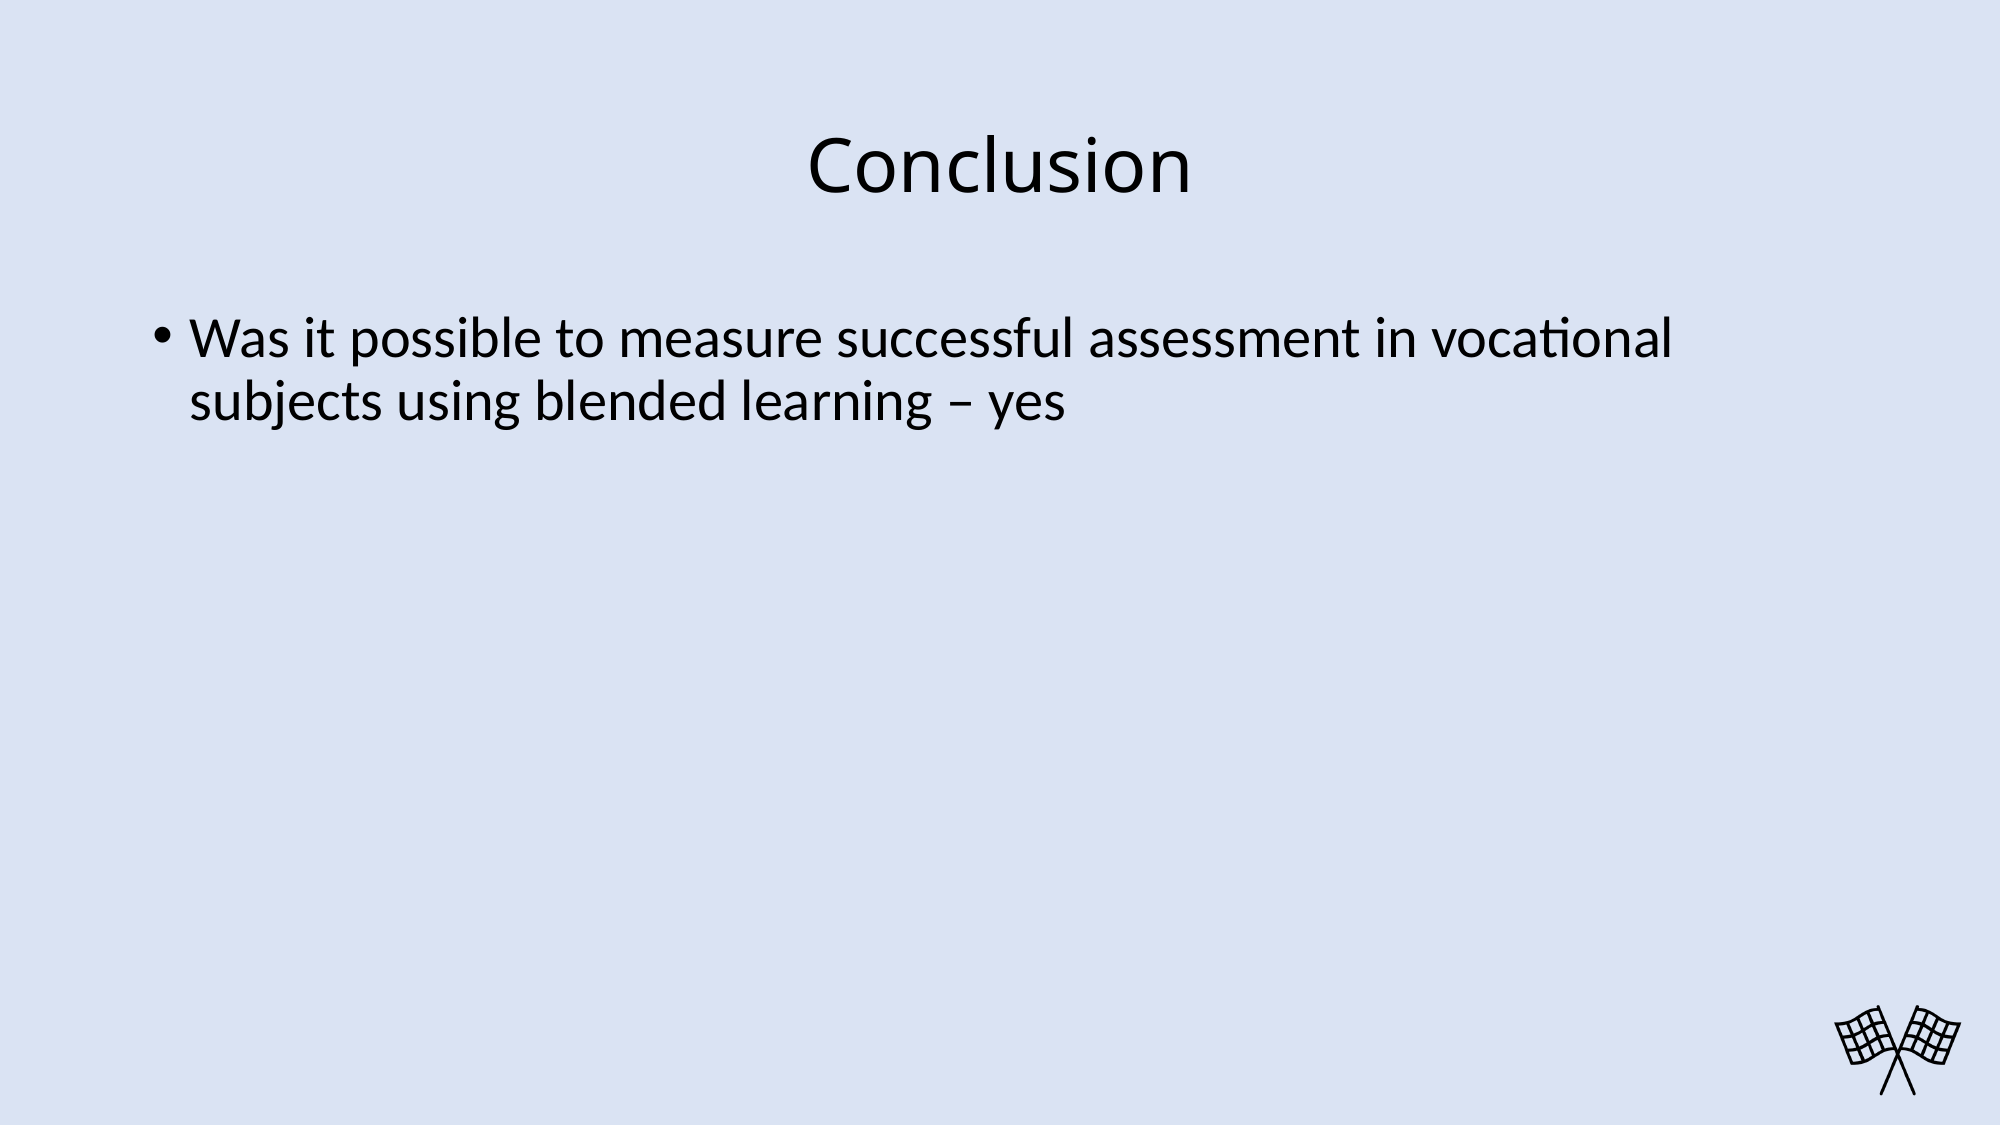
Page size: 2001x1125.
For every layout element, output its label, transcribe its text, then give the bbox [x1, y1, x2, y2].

picture [1822, 974, 1973, 1125]
list Was it possible to measure successful assessment in vocational subjects using blended learning – yes [137, 299, 1863, 1014]
title Conclusion [137, 59, 1863, 278]
